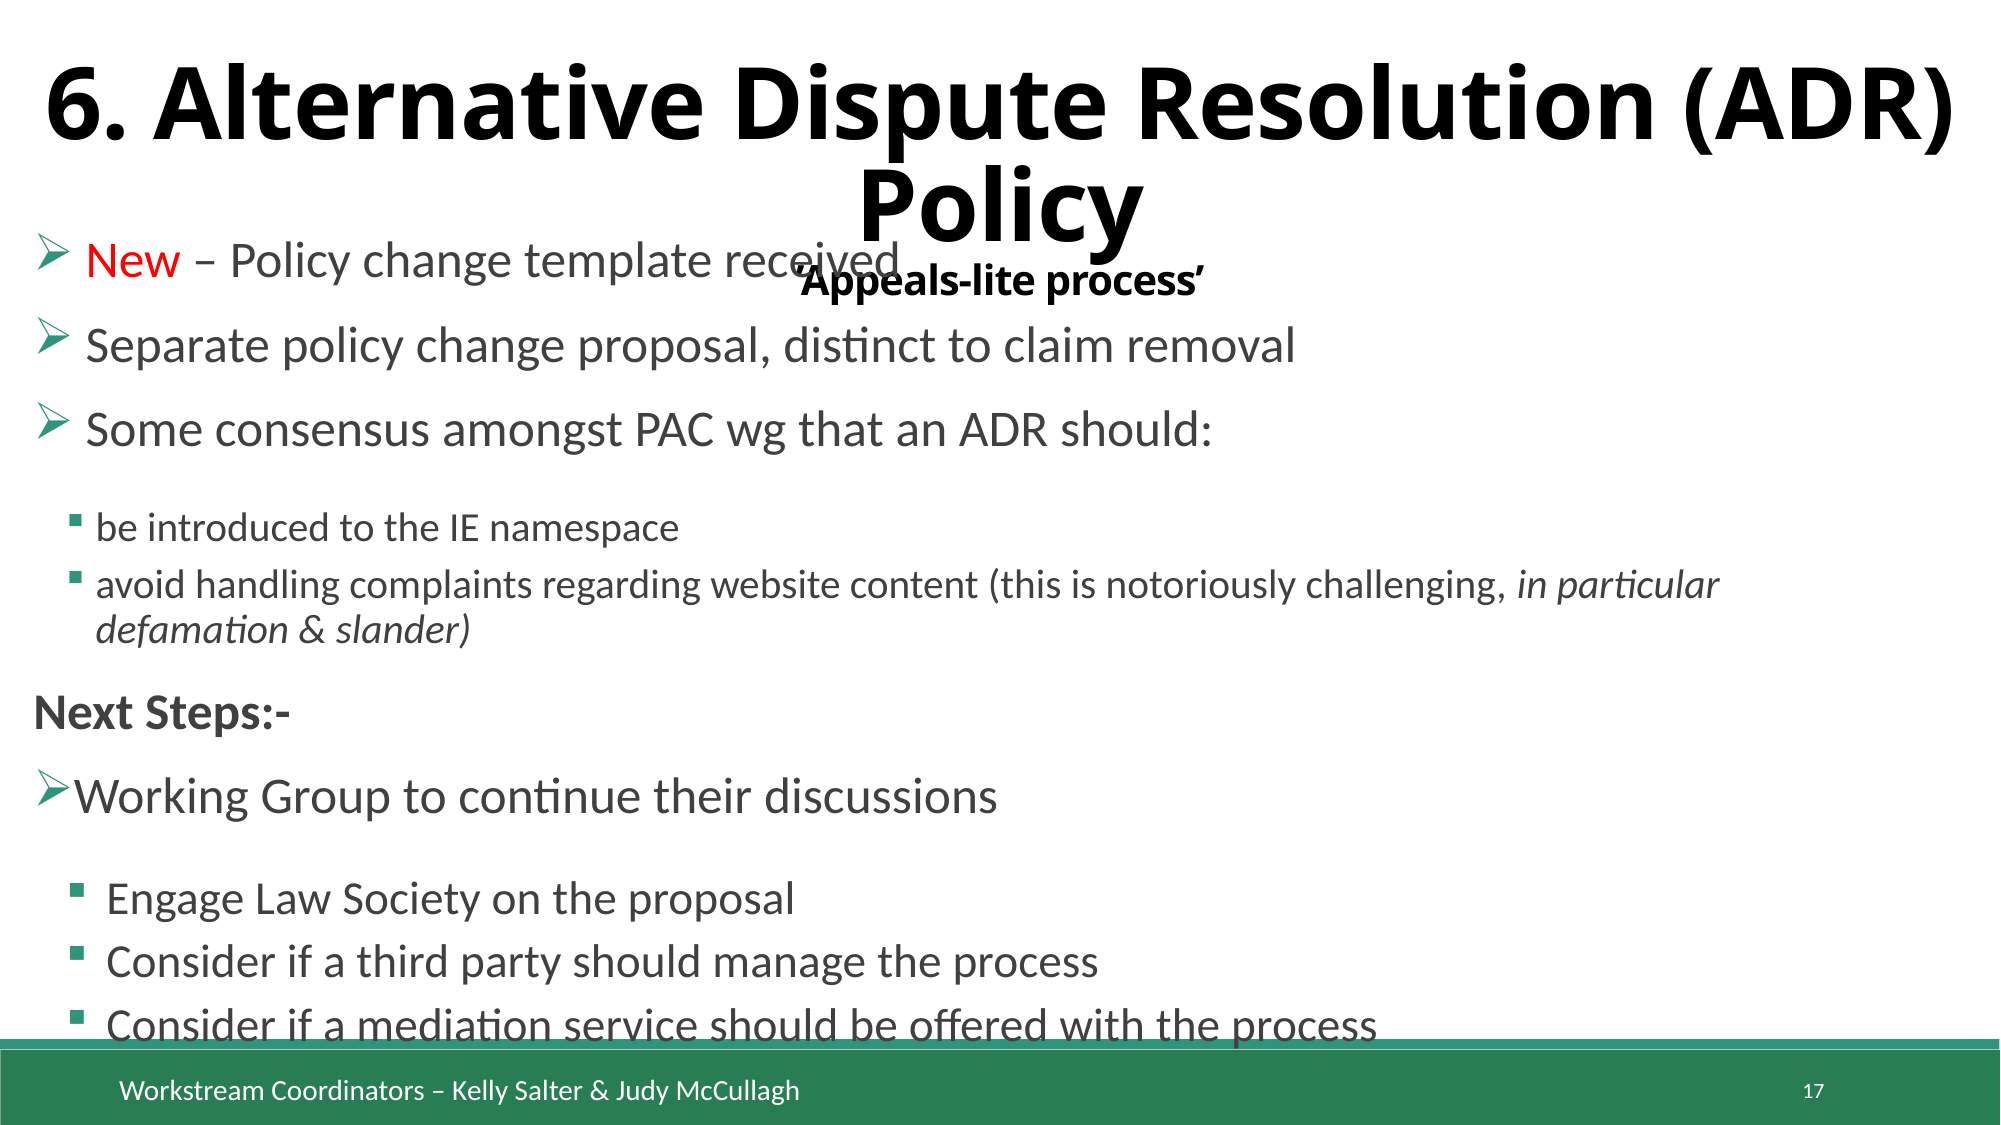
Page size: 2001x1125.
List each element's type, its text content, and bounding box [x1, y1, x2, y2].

list New – Policy change template received Separate policy change proposal, distinct to claim removal Some consensus amongst PAC wg that an ADR should: be introduced to the IE namespace avoid handling complaints regarding website content (this is notoriously challenging, in particular defamation & slander) Next Steps:- Working Group to continue their discussions Engage Law Society on the proposal Consider if a third party should manage the process Consider if a mediation service should be offered with the process [33, 226, 1914, 1065]
text_box Workstream Coordinators – Kelly Salter & Judy McCullagh [104, 1064, 835, 1115]
slide_number 17 [1624, 1065, 1840, 1120]
title 6. Alternative Dispute Resolution (ADR) Policy ’Appeals-lite process’ [0, 50, 2000, 207]
